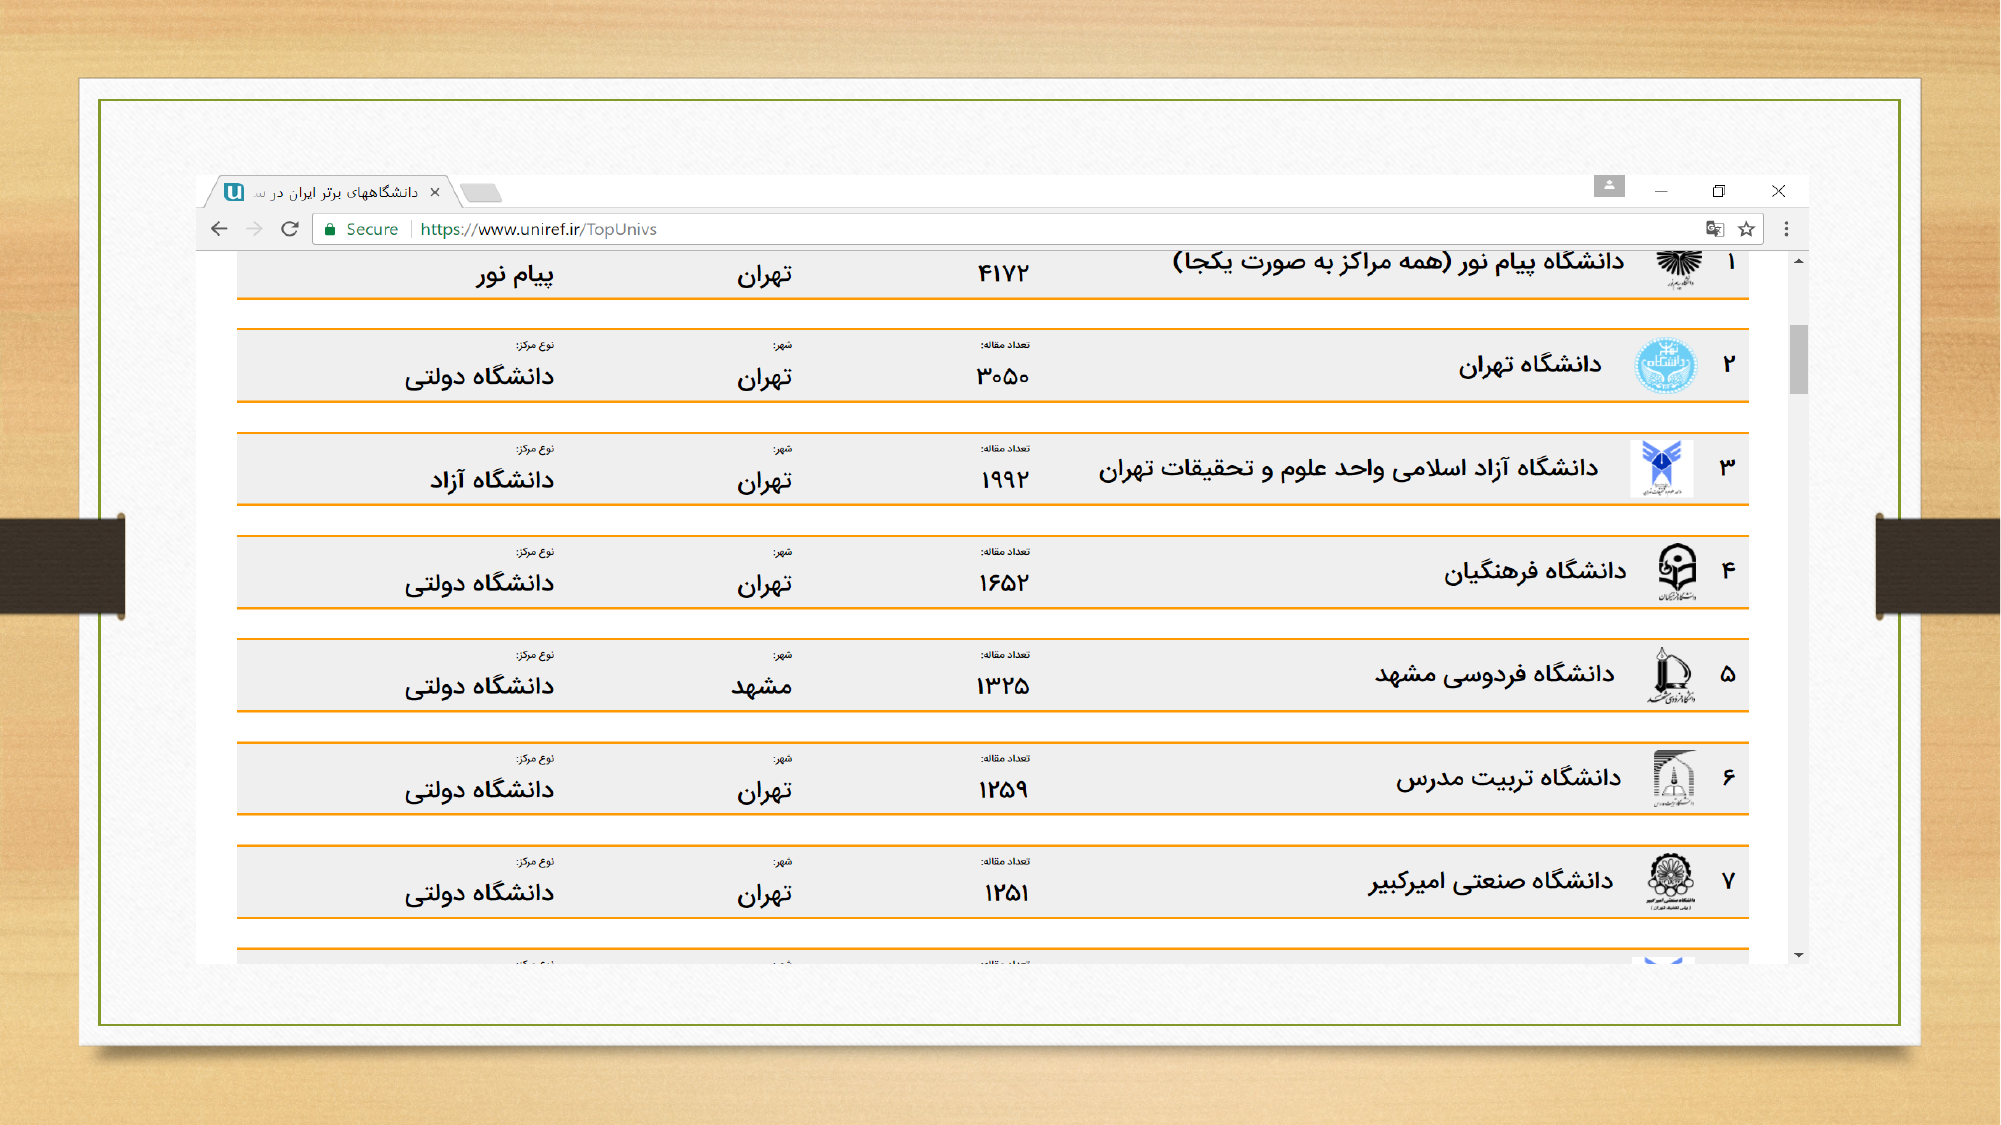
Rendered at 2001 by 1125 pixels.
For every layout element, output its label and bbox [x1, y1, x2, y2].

picture [0, 0, 2001, 1125]
list [196, 175, 1809, 964]
